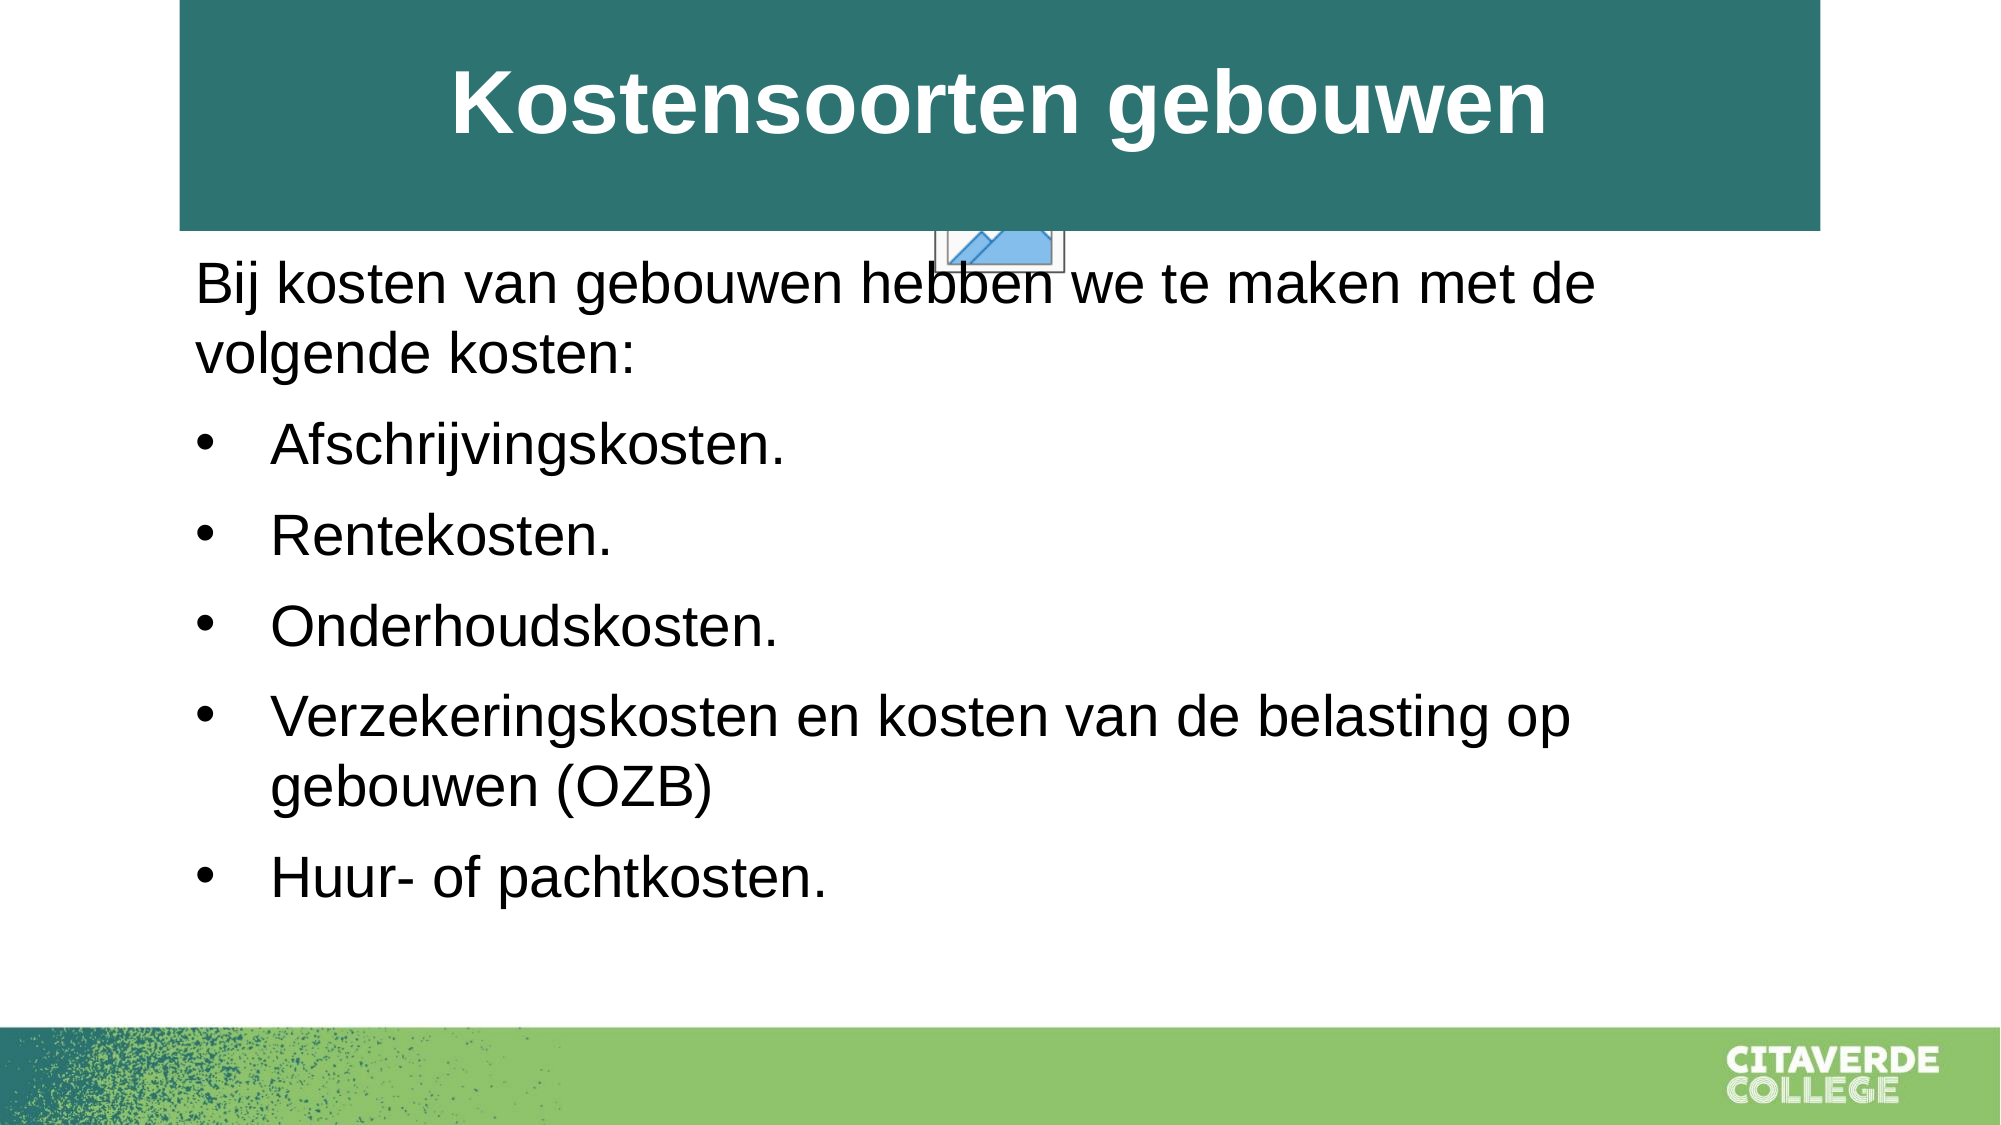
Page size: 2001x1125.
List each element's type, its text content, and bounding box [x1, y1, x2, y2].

picture [0, 0, 2001, 1125]
list Bij kosten van gebouwen hebben we te maken met de volgende kosten: Afschrijvingskosten. Rentekosten. Onderhoudskosten. Verzekeringskosten en kosten van de belasting op gebouwen (OZB) Huur- of pachtkosten. [180, 444, 1822, 965]
